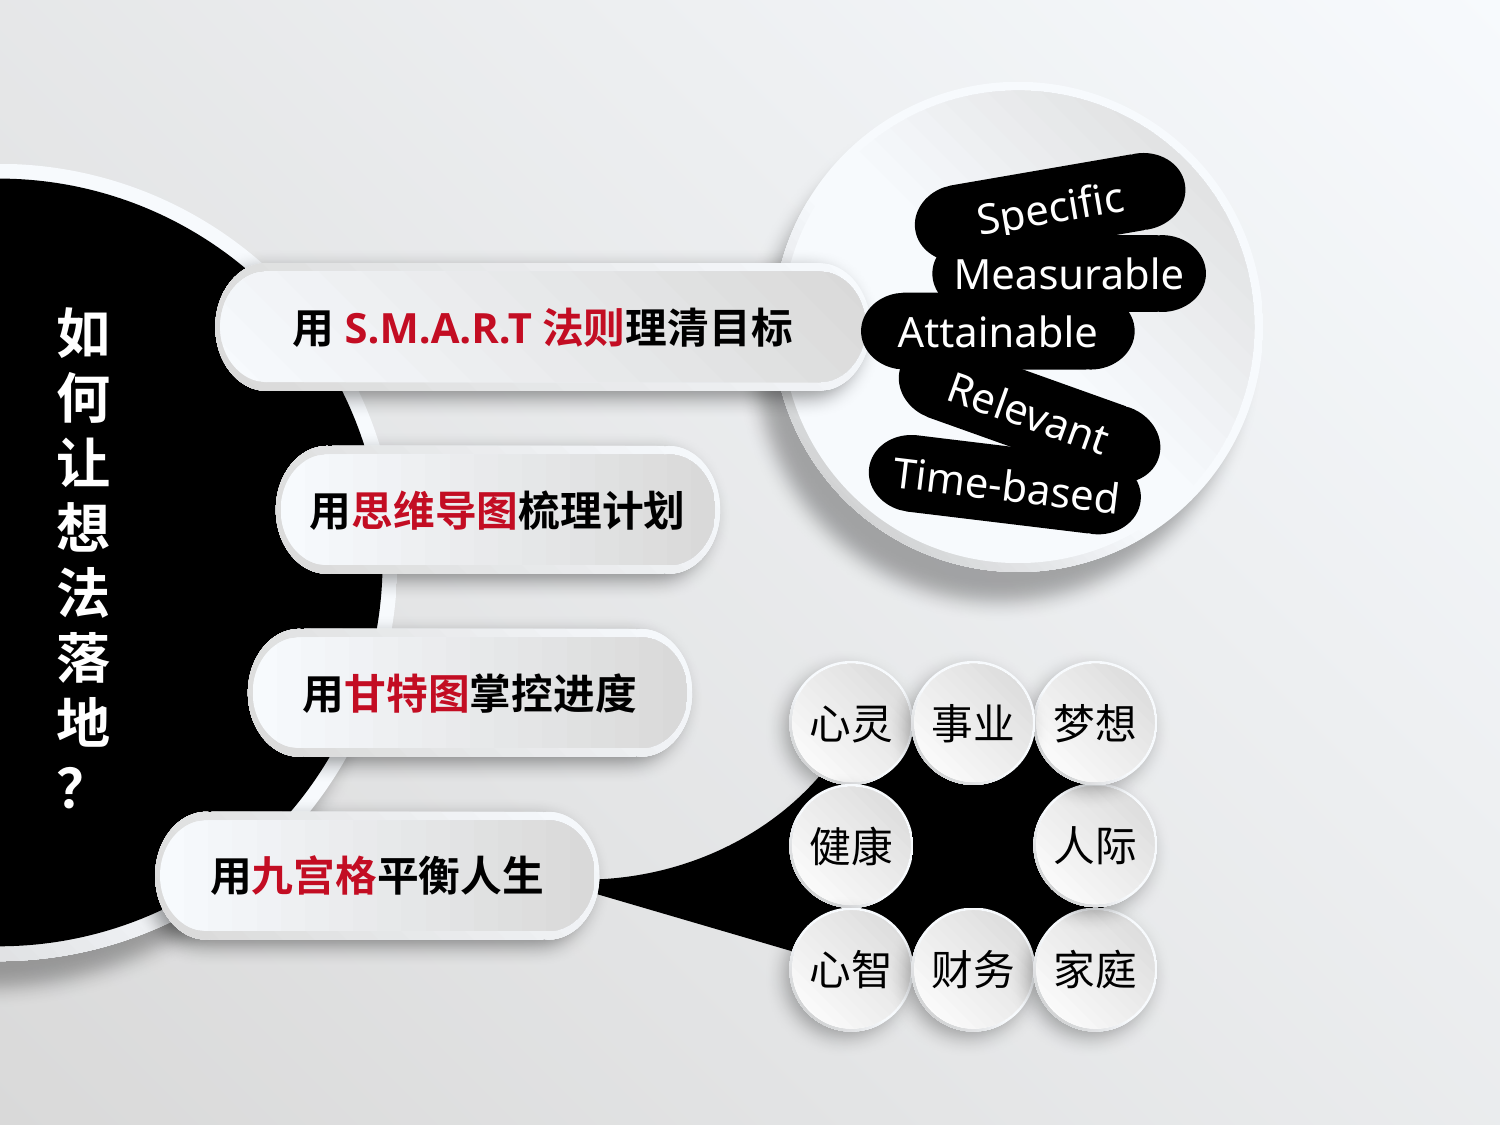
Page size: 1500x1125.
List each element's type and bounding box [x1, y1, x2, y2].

text_box [436, 660, 1158, 1032]
text_box [913, 168, 1187, 246]
text_box [247, 628, 693, 757]
text_box [155, 811, 600, 940]
text_box [0, 163, 398, 962]
text_box [275, 445, 721, 574]
text_box [215, 262, 871, 391]
text_box [932, 235, 1206, 313]
text_box [772, 81, 1264, 572]
text_box [892, 374, 1167, 452]
text_box [868, 446, 1142, 524]
text_box [861, 292, 1135, 370]
